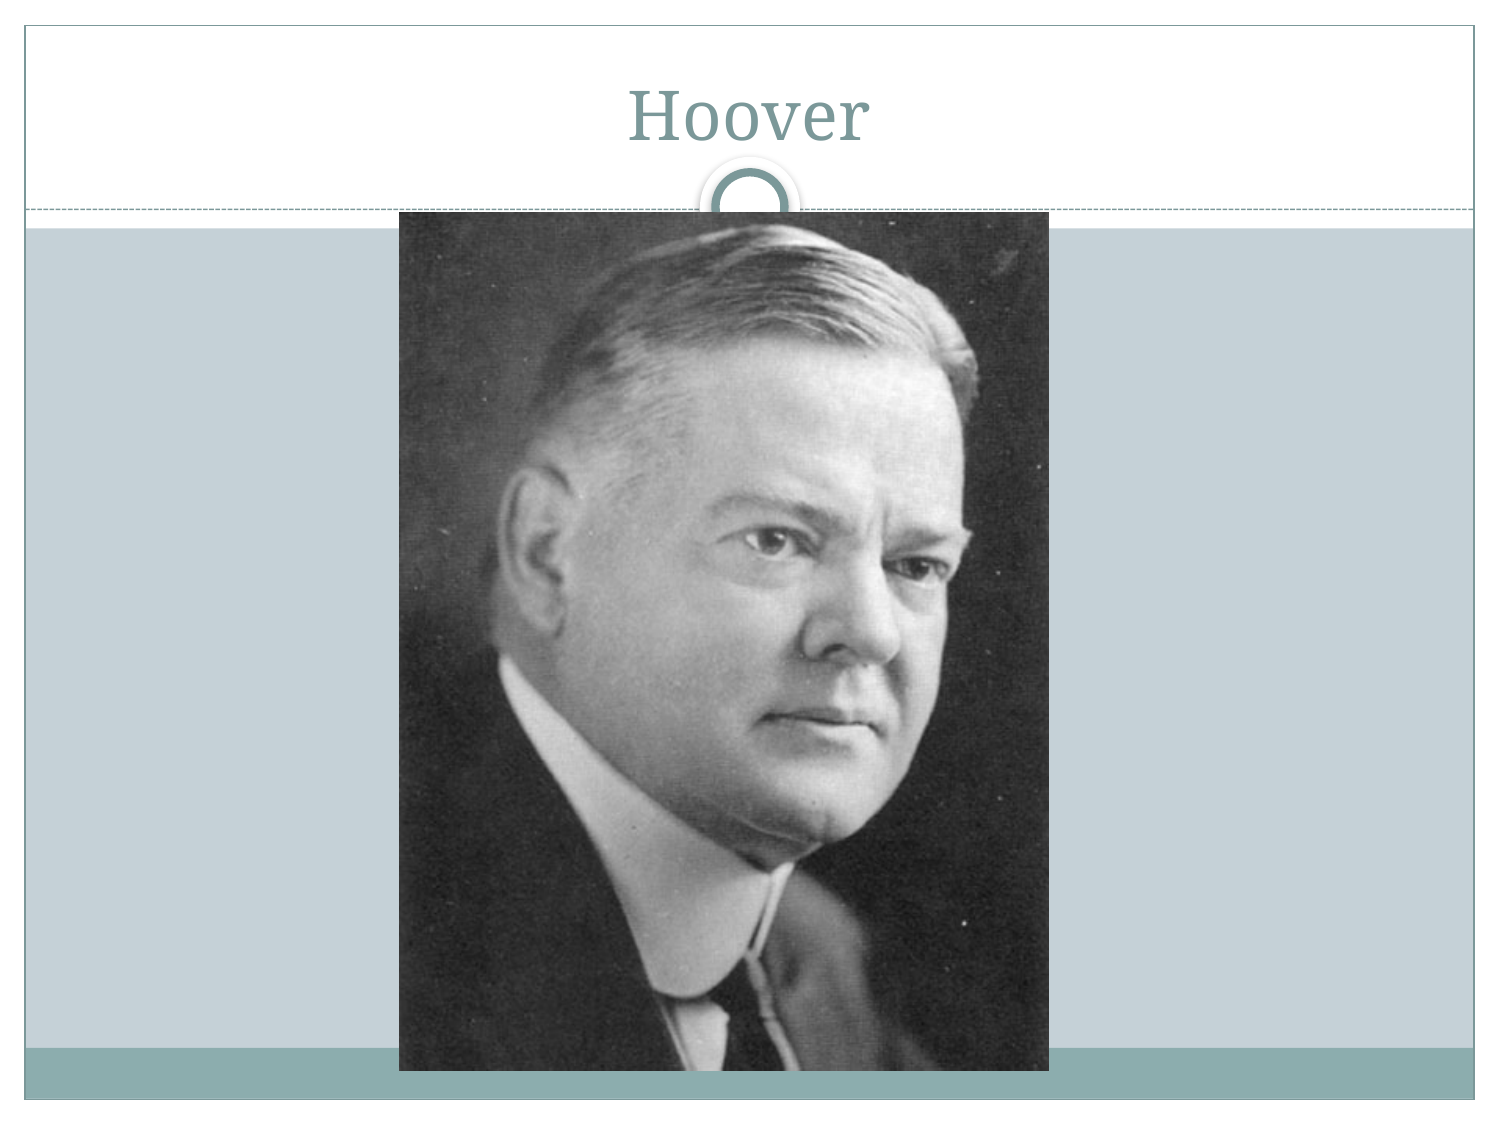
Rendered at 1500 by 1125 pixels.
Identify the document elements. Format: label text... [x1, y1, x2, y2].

title Hoover [49, 37, 1450, 162]
picture [399, 212, 1049, 1071]
